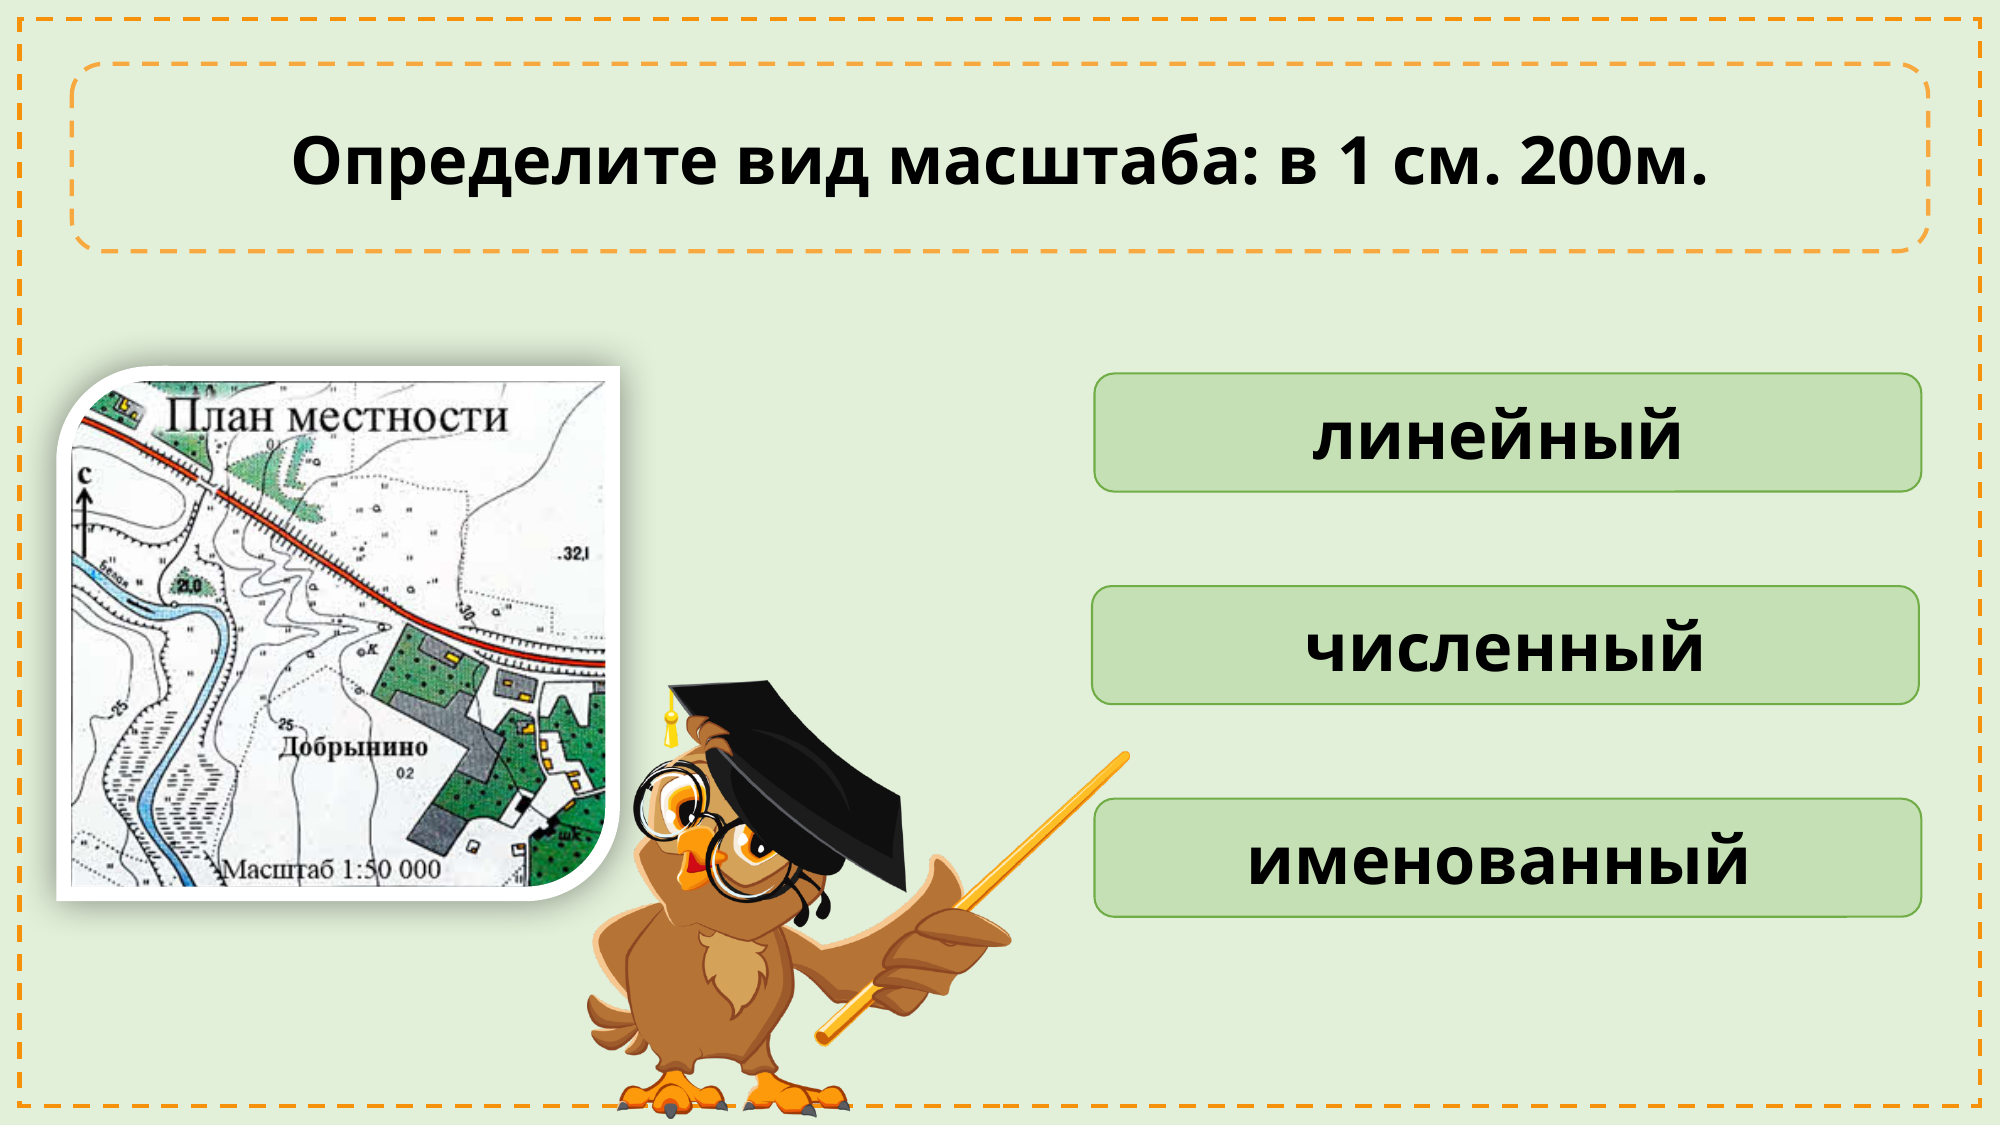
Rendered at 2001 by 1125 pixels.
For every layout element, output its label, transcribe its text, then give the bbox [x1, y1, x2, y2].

text_box [18, 18, 1981, 1107]
text_box Определите вид масштаба: в 1 см. 200м. [70, 62, 1930, 253]
picture [63, 373, 1130, 1119]
